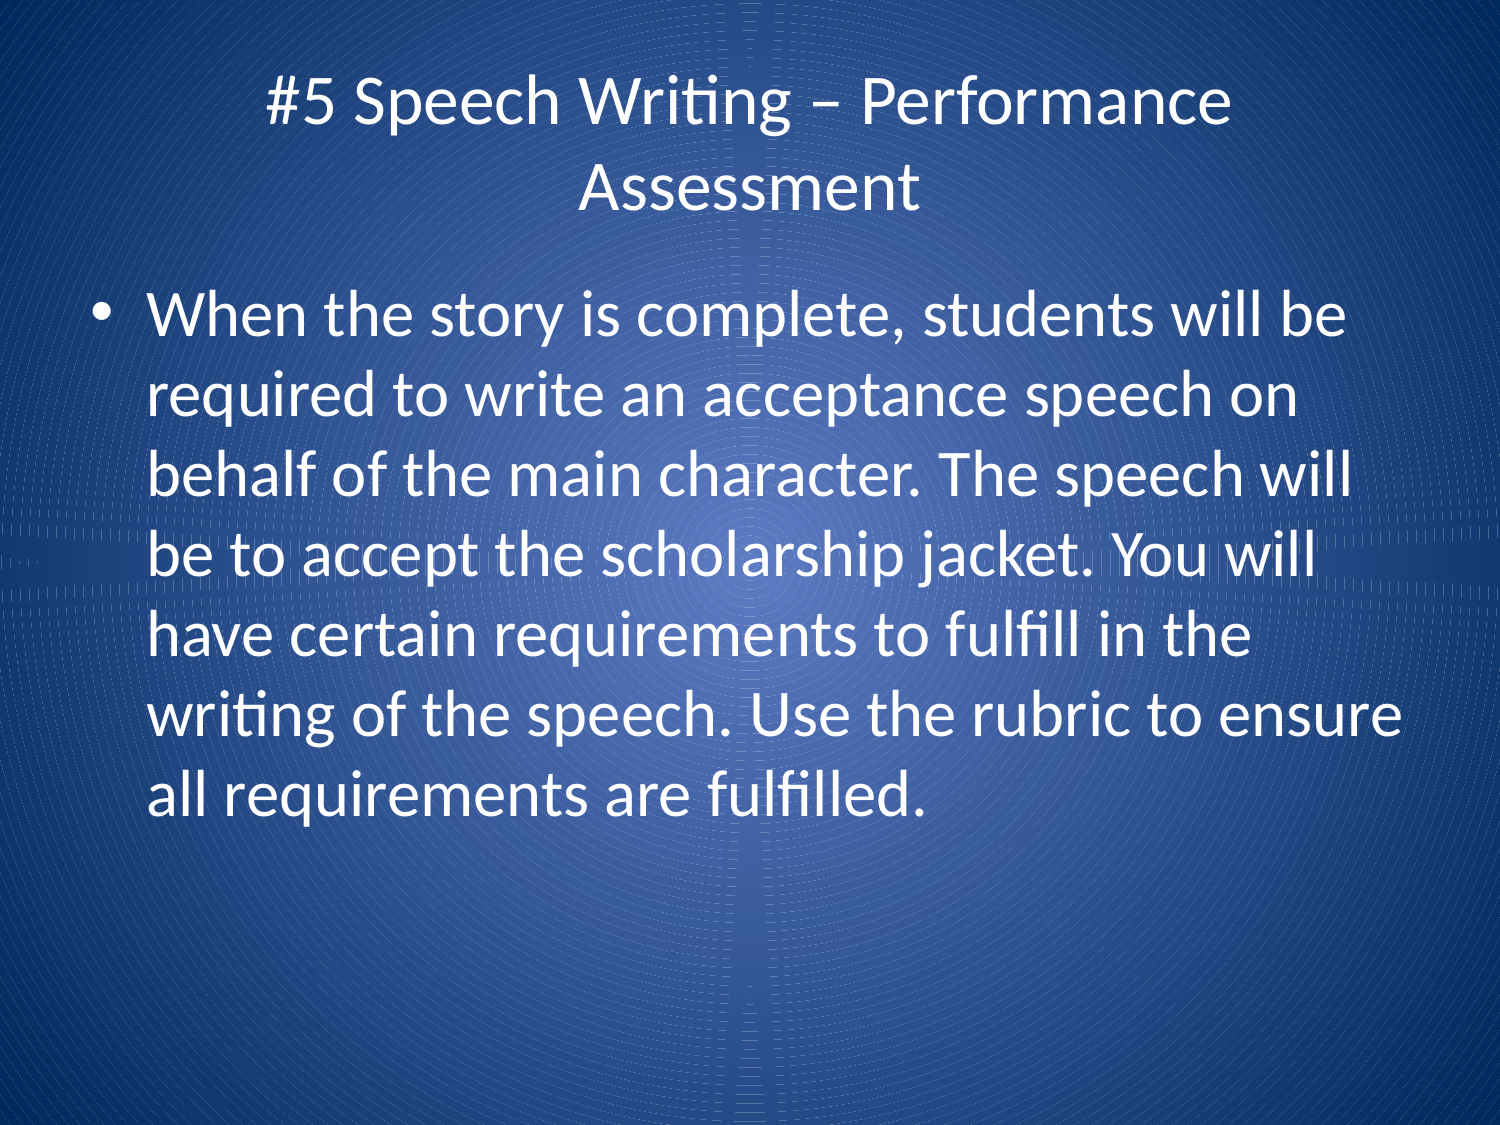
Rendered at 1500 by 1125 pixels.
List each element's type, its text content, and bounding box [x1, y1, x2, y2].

title #5 Speech Writing – Performance Assessment [75, 45, 1425, 233]
list When the story is complete, students will be required to write an acceptance speech on behalf of the main character. The speech will be to accept the scholarship jacket. You will have certain requirements to fulfill in the writing of the speech. Use the rubric to ensure all requirements are fulfilled. [75, 262, 1425, 1005]
